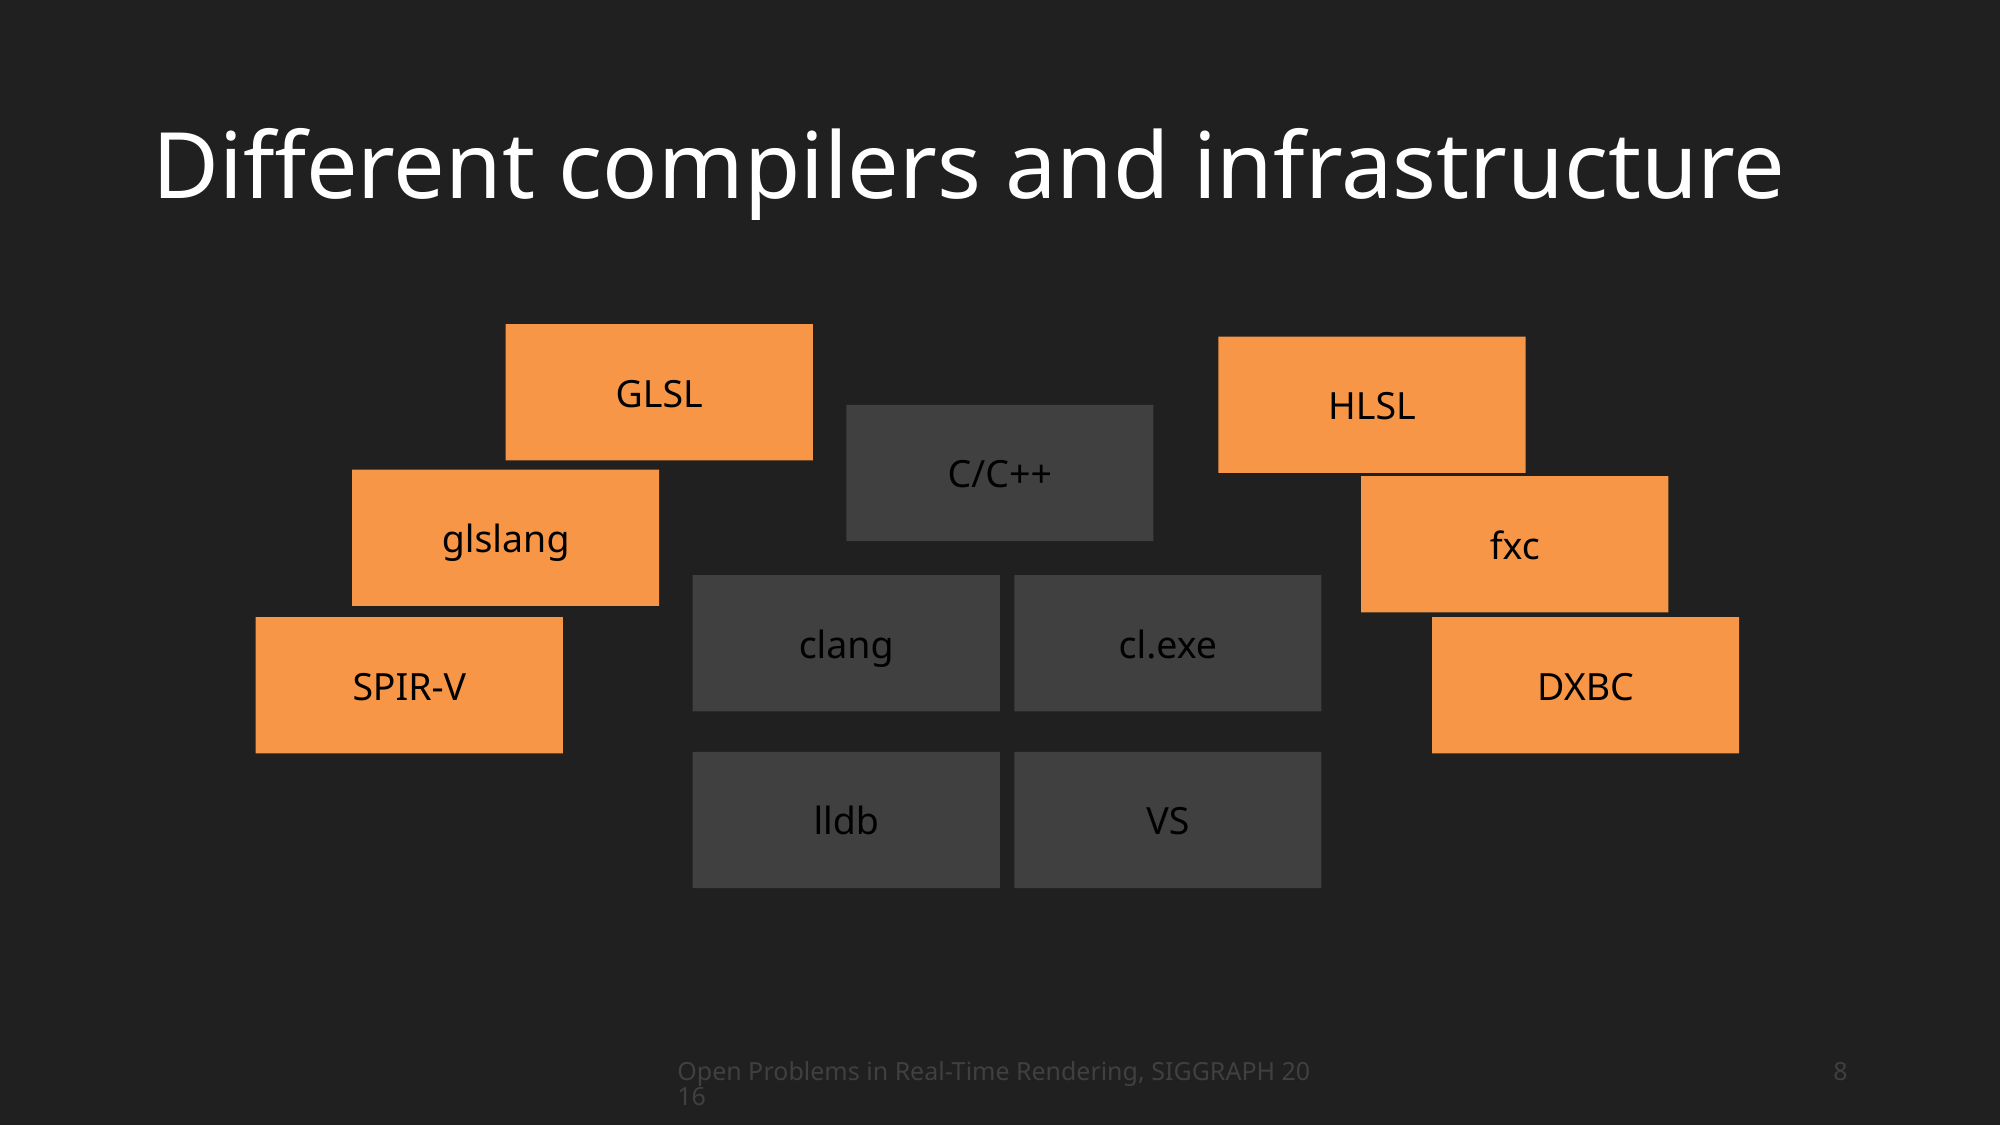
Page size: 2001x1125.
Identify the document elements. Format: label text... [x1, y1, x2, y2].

text_box SPIR-V [255, 616, 564, 754]
text_box glslang [351, 469, 660, 607]
text_box lldb [692, 751, 1001, 889]
text_box GLSL [505, 323, 814, 461]
footer Open Problems in Real-Time Rendering, SIGGRAPH 2016 [662, 1042, 1338, 1103]
text_box cl.exe [1013, 574, 1323, 712]
text_box HLSL [1217, 336, 1527, 474]
text_box fxc [1360, 475, 1669, 613]
title Different compilers and infrastructure [137, 59, 1863, 278]
slide_number 8 [1412, 1042, 1863, 1103]
text_box VS [1013, 751, 1323, 889]
text_box C/C++ [845, 404, 1154, 542]
text_box DXBC [1431, 616, 1740, 754]
text_box clang [692, 574, 1001, 712]
